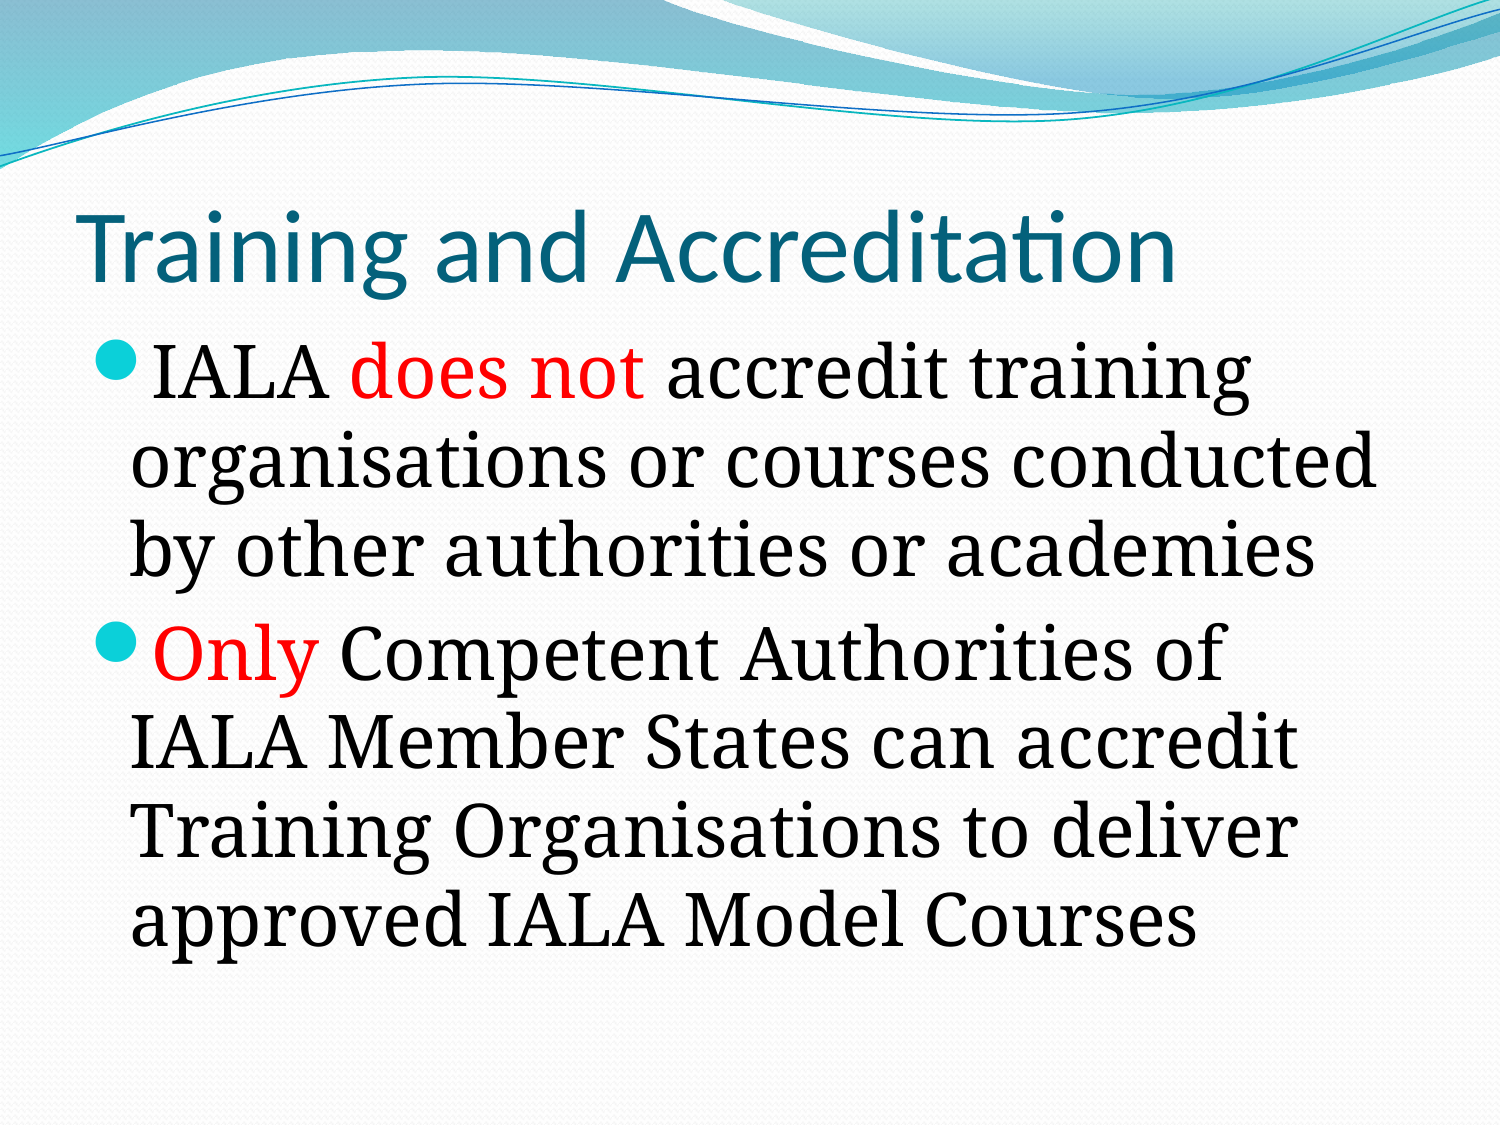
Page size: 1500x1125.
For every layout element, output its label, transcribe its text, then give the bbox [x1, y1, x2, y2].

title Training and Accreditation [75, 115, 1425, 303]
list IALA does not accredit training organisations or courses conducted by other authorities or academies Only Competent Authorities of IALA Member States can accredit Training Organisations to deliver approved IALA Model Courses [75, 317, 1425, 1038]
